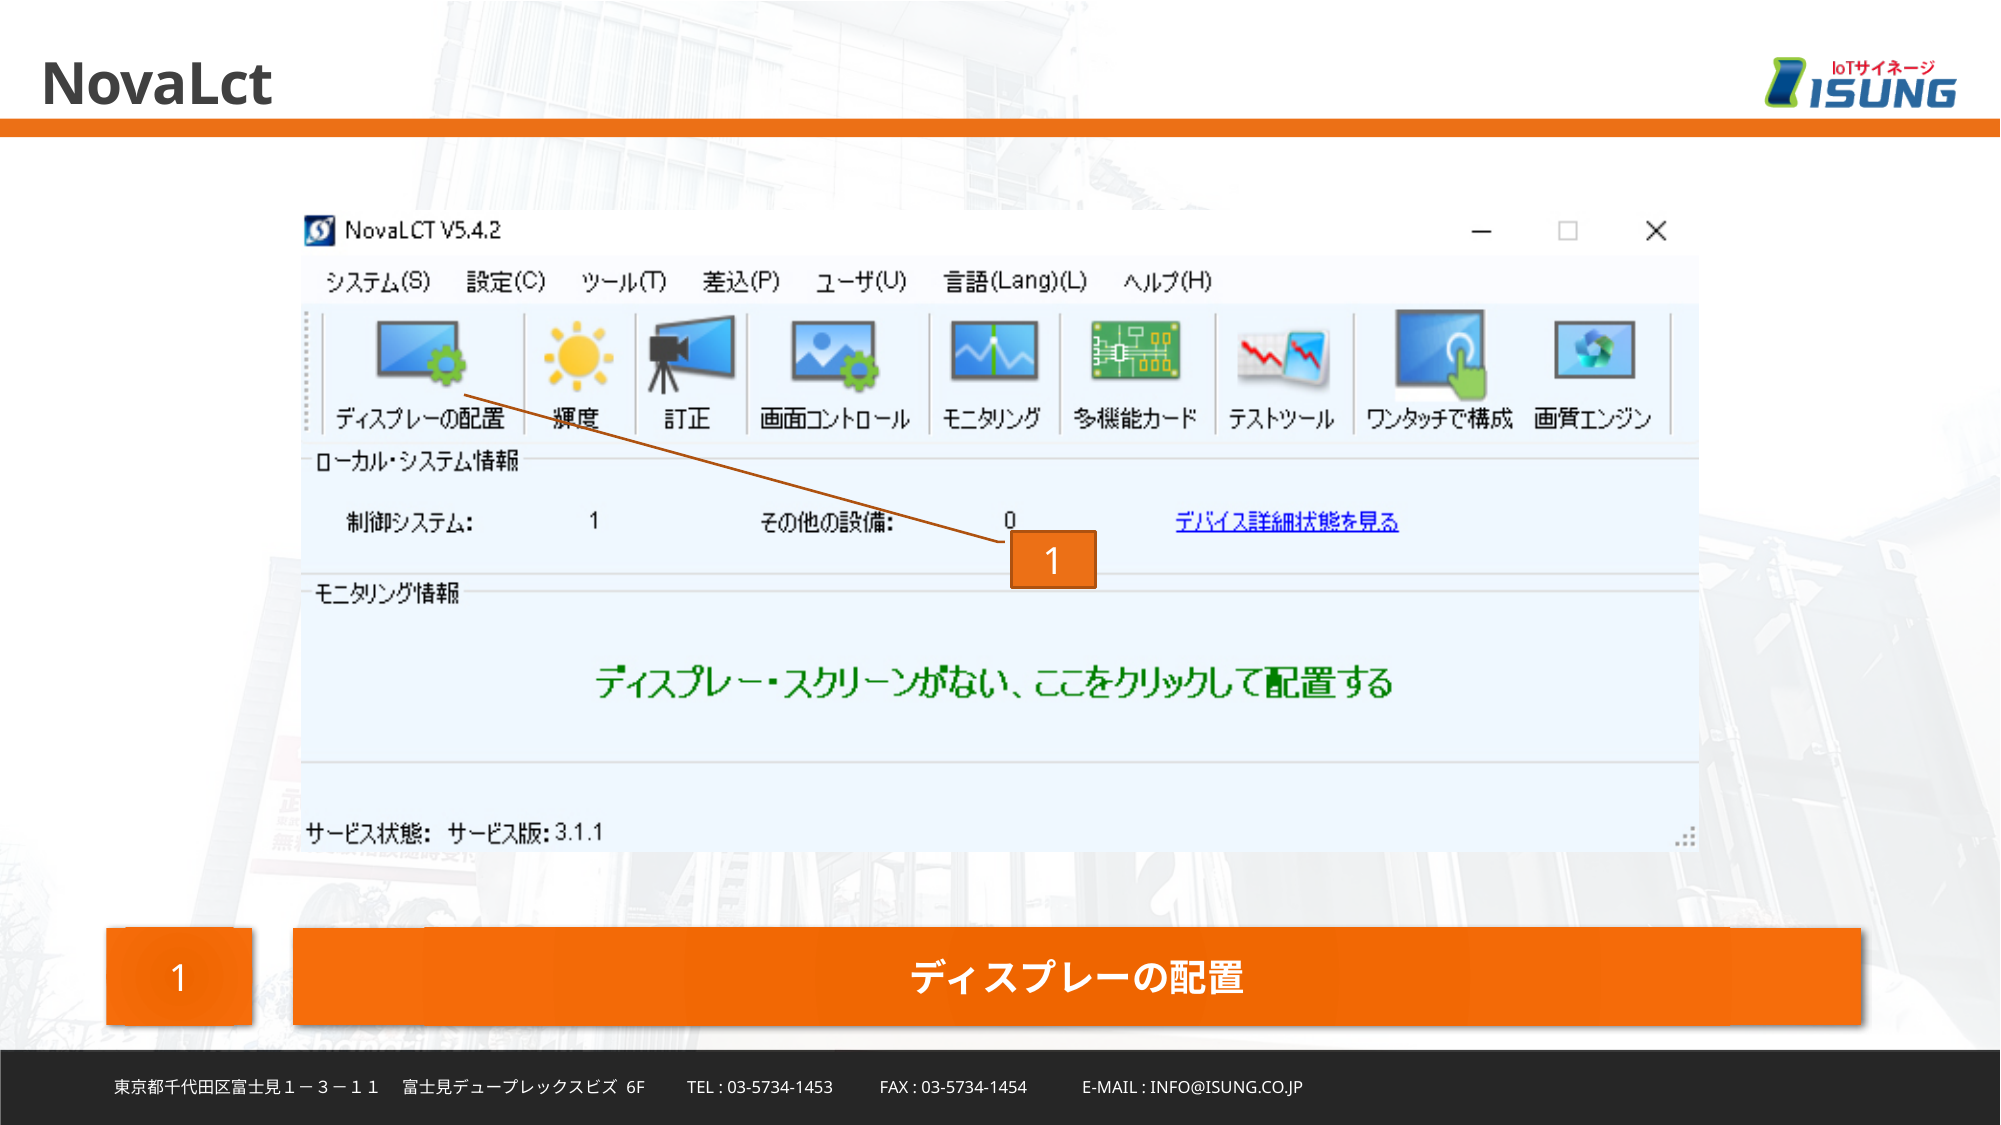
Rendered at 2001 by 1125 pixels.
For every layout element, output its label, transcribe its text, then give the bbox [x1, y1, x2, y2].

text_box 東京都千代田区富士見１－３－１１ 富士見デュープレックスビズ 6F TEL : 03-5734-1453 FAX : 03-5734-1454 E-Mail : info@isung.co.jp [25, 1067, 1320, 1110]
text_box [301, 210, 1699, 853]
picture [0, 0, 2000, 1053]
